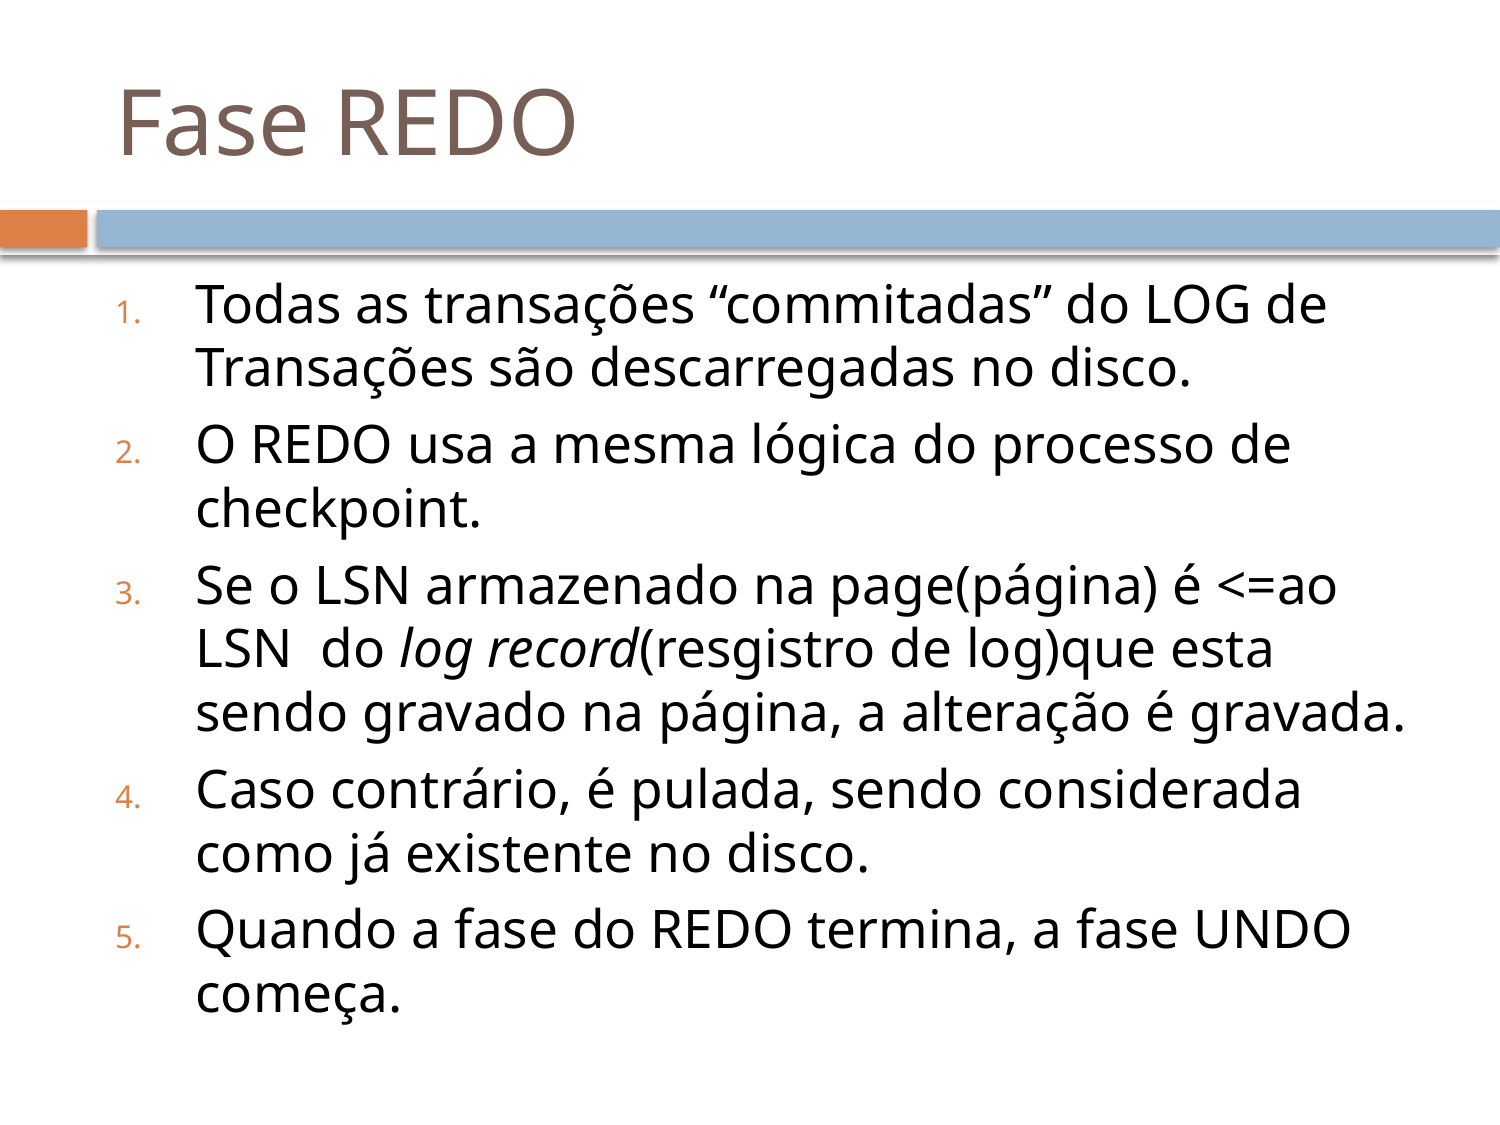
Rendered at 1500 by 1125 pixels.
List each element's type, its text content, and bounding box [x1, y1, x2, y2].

title Fase REDO [100, 37, 1438, 200]
list Todas as transações “commitadas” do LOG de Transações são descarregadas no disco. O REDO usa a mesma lógica do processo de checkpoint. Se o LSN armazenado na page(página) é <=ao LSN do log record(resgistro de log)que esta sendo gravado na página, a alteração é gravada. Caso contrário, é pulada, sendo considerada como já existente no disco. Quando a fase do REDO termina, a fase UNDO começa. [100, 262, 1438, 1047]
